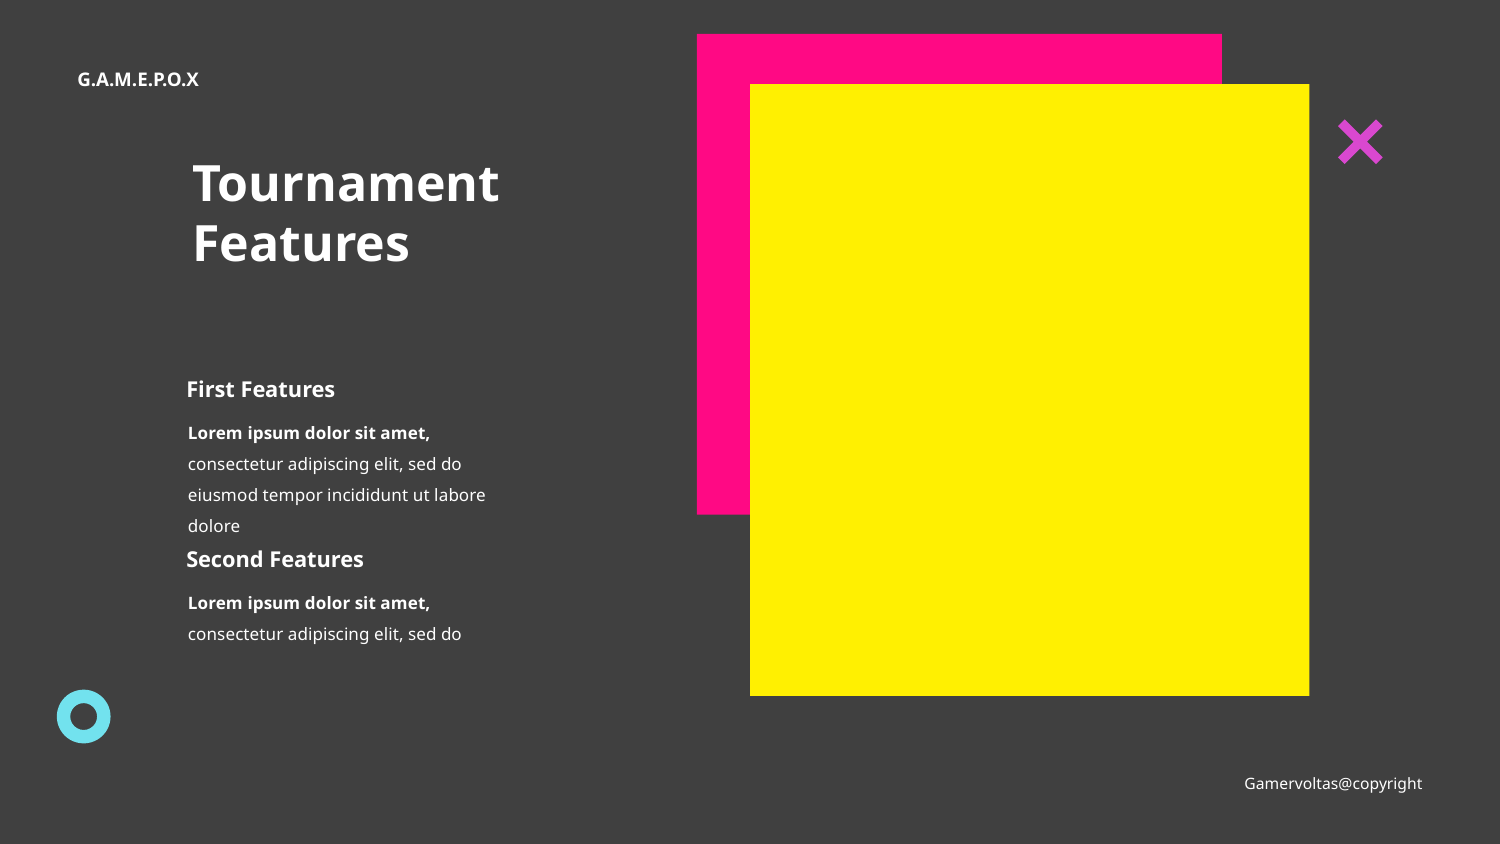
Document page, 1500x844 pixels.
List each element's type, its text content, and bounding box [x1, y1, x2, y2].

text_box Tournament Features [177, 143, 727, 279]
text_box [1336, 117, 1385, 166]
text_box Lorem ipsum dolor sit amet, consectetur adipiscing elit, sed do eiusmod tempor incididunt ut labore dolore [188, 411, 527, 536]
text_box Second Features [186, 545, 454, 572]
text_box G.A.M.E.P.O.X [62, 60, 229, 98]
text_box Gamervoltas@copyright [1181, 766, 1438, 800]
text_box Lorem ipsum dolor sit amet, consectetur adipiscing elit, sed do [188, 581, 479, 644]
text_box First Features [186, 375, 454, 402]
text_box [55, 688, 112, 745]
picture [749, 84, 1310, 696]
text_box [696, 33, 1223, 516]
